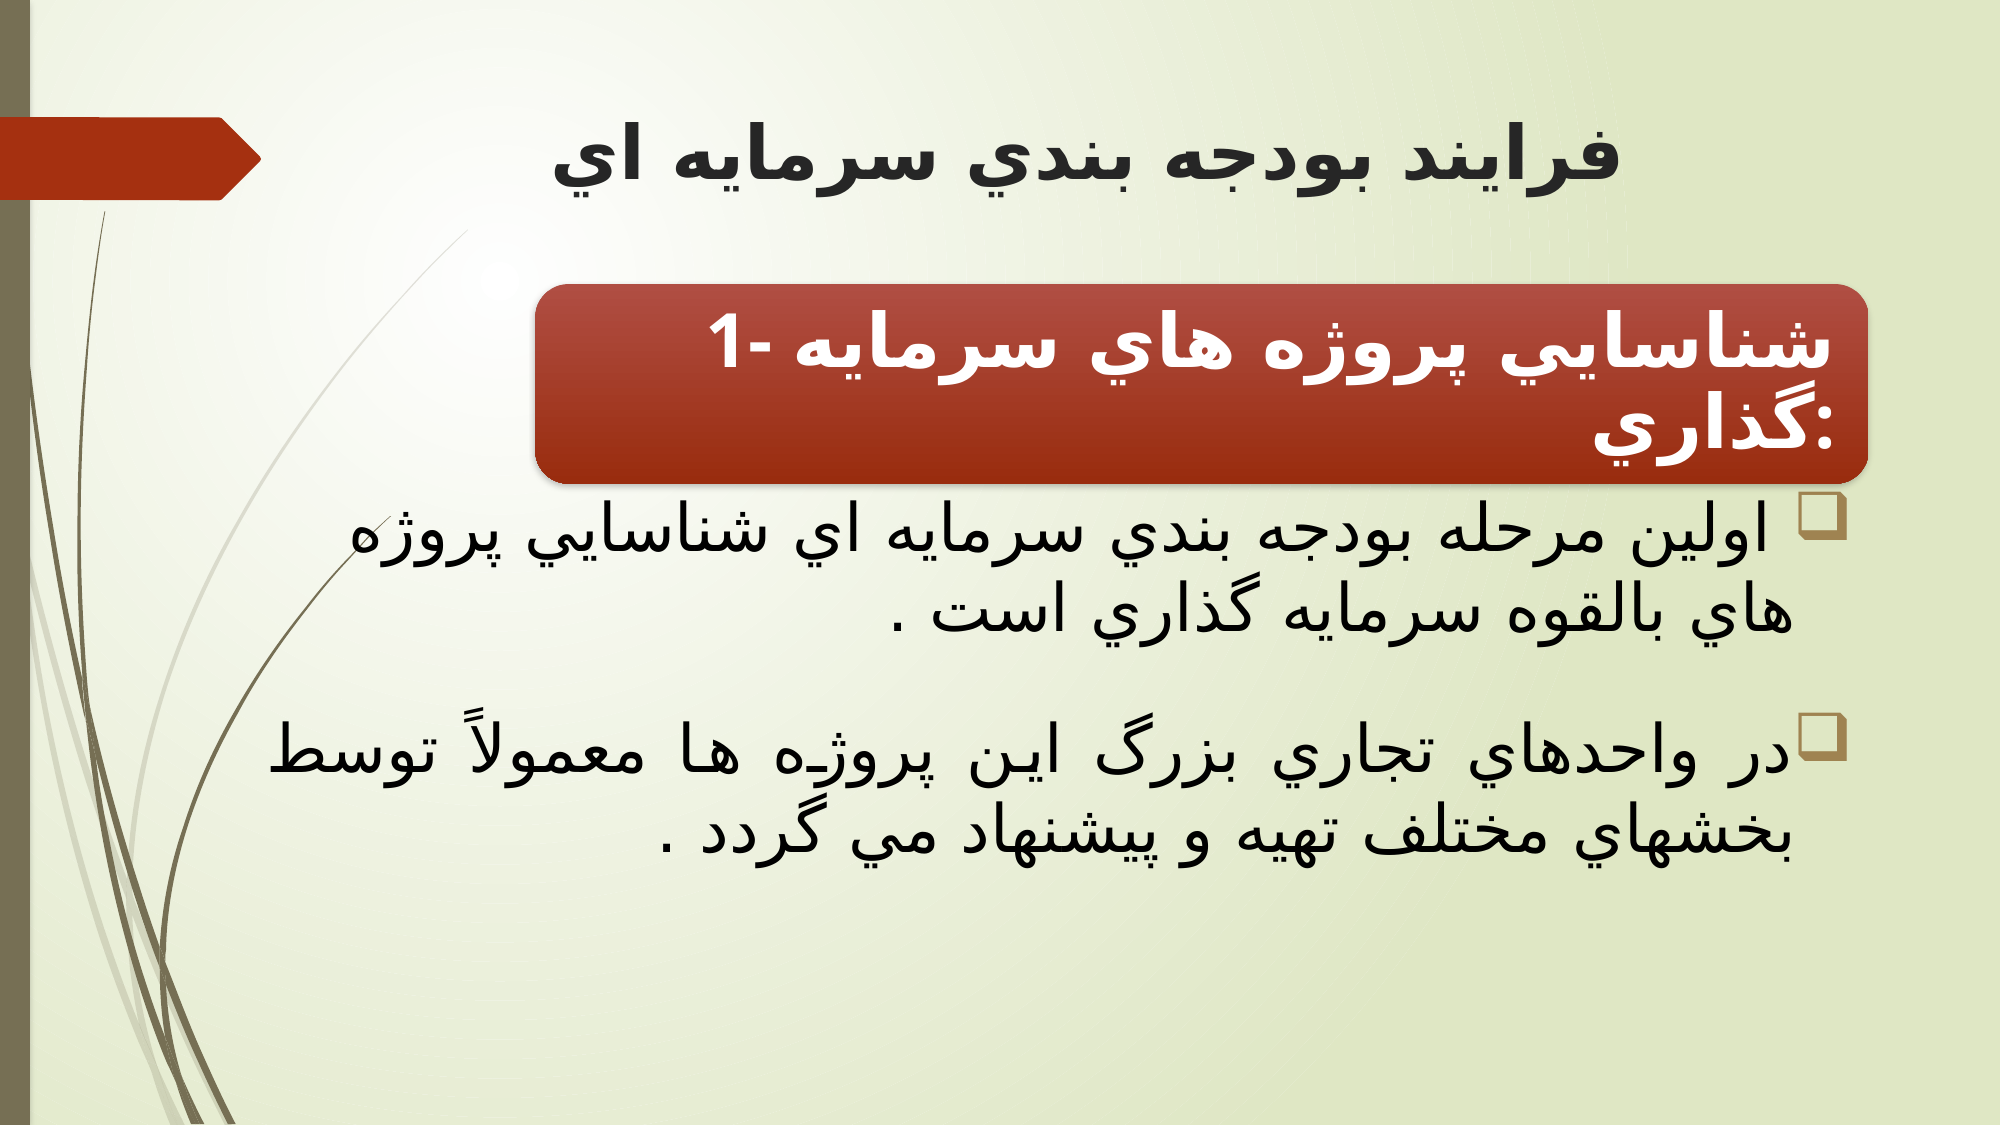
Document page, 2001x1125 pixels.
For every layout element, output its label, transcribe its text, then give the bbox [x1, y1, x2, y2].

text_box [535, 283, 1869, 484]
title فرايند بودجه بندي سرمايه اي [413, 96, 1763, 215]
list اولين مرحله بودجه بندي سرمايه اي شناسايي پروژه هاي بالقوه سرمايه گذاري است . در واحدهاي تجاري بزرگ اين پروژه ها معمولاً توسط بخشهاي مختلف تهيه و پيشنهاد مي گردد . [242, 215, 1869, 1019]
